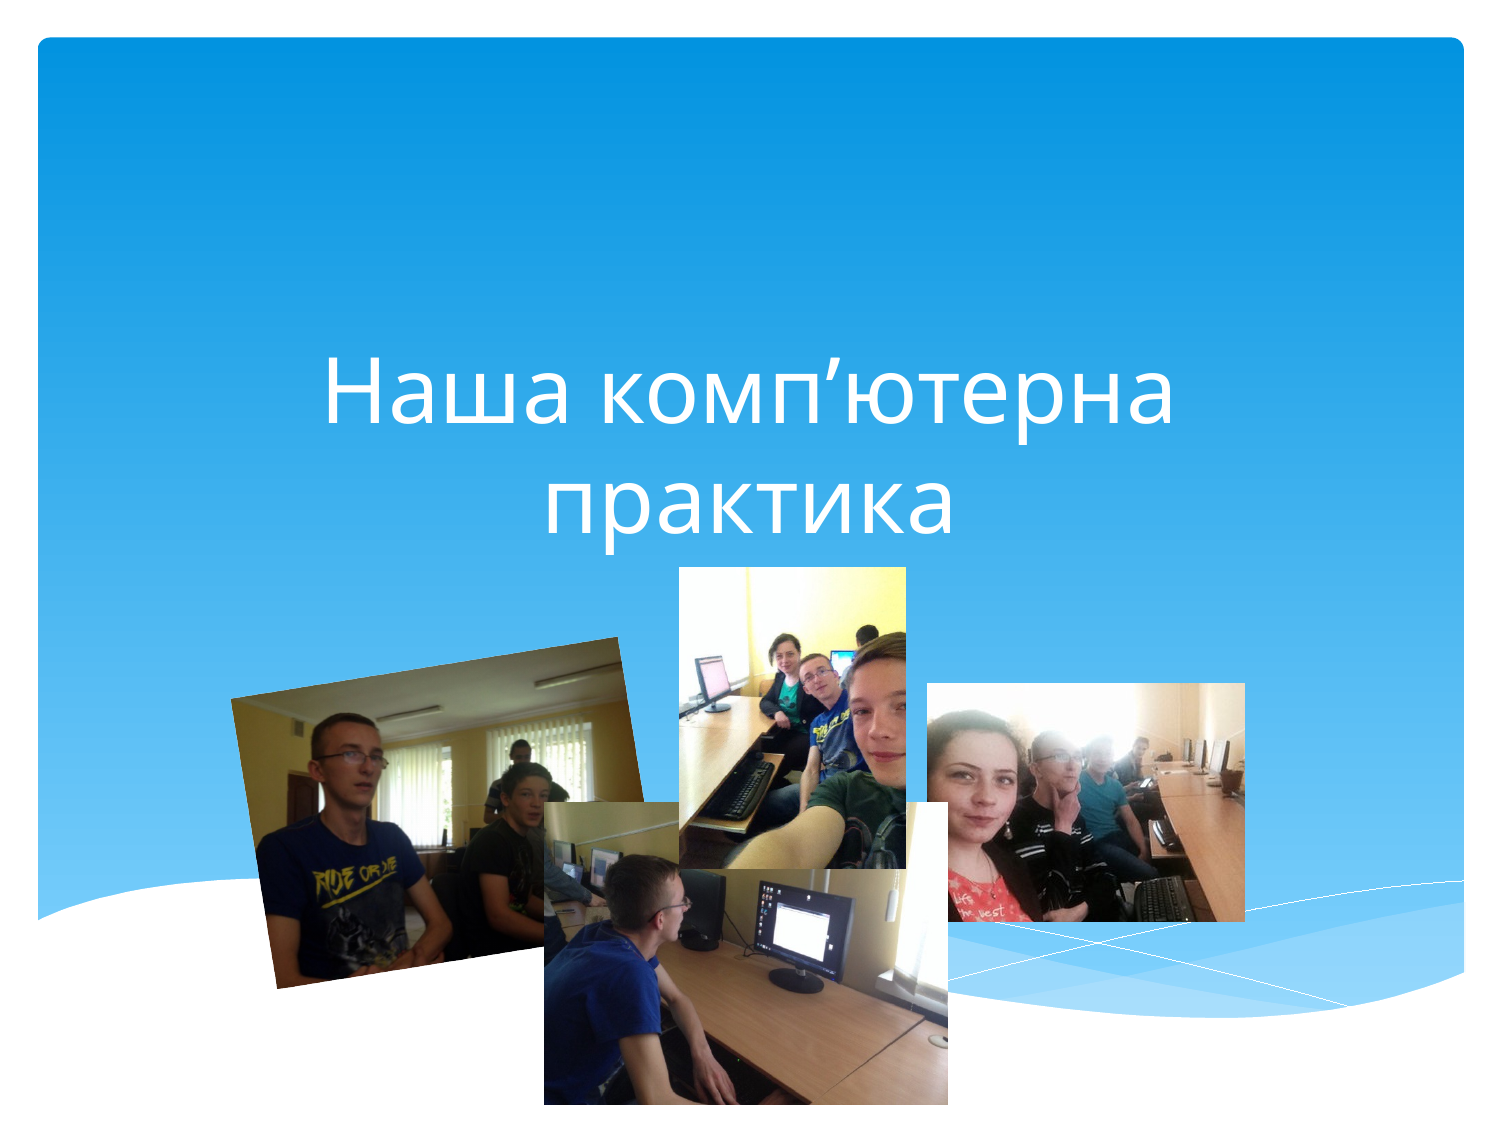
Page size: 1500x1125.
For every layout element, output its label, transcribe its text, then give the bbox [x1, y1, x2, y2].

picture [231, 566, 1245, 1106]
title Наша комп’ютерна практика [112, 267, 1388, 560]
